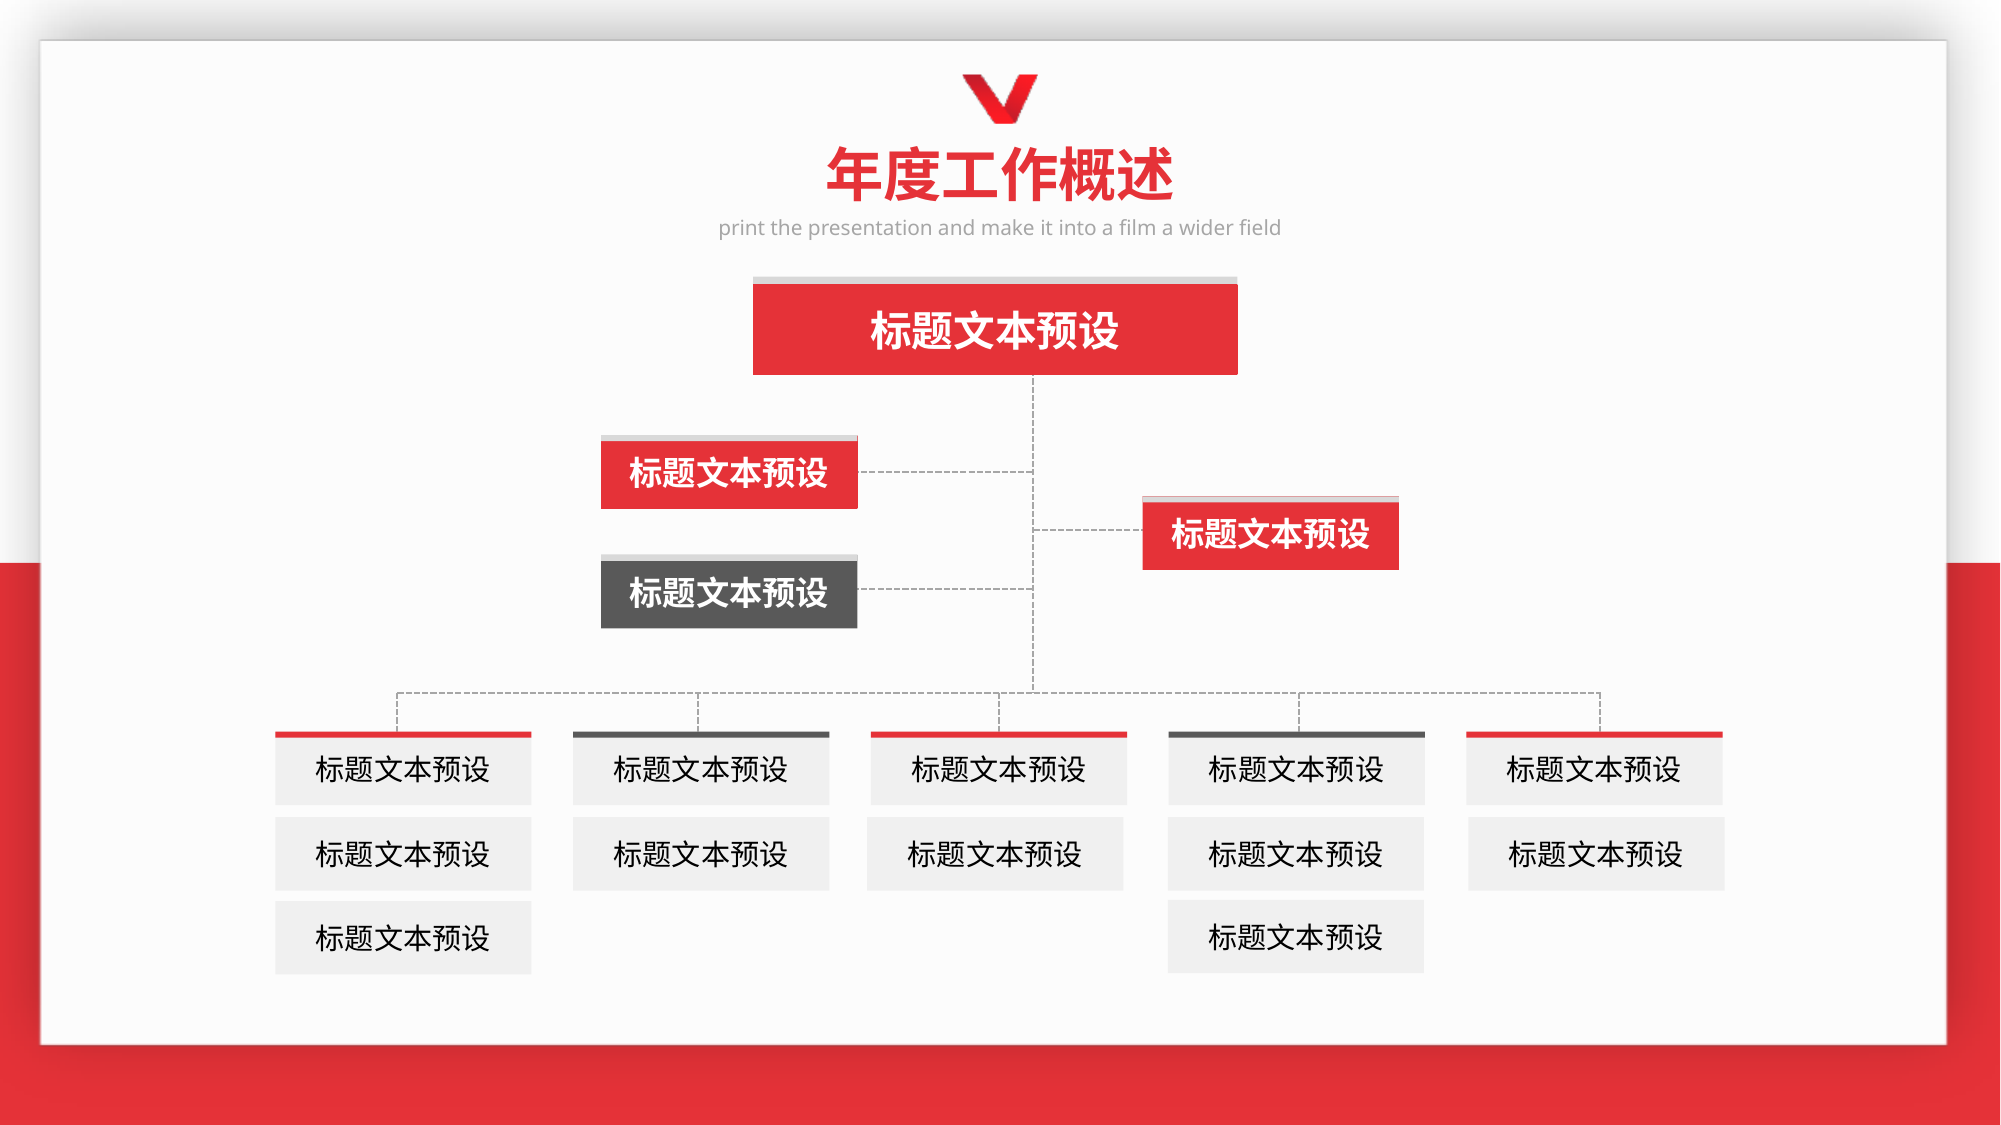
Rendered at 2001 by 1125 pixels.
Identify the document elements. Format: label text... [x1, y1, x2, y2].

text_box 年度工作概述 [810, 130, 1190, 207]
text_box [275, 276, 1725, 975]
text_box print the presentation and make it into a film a wider field [675, 207, 1325, 248]
picture [1, 0, 1999, 1122]
